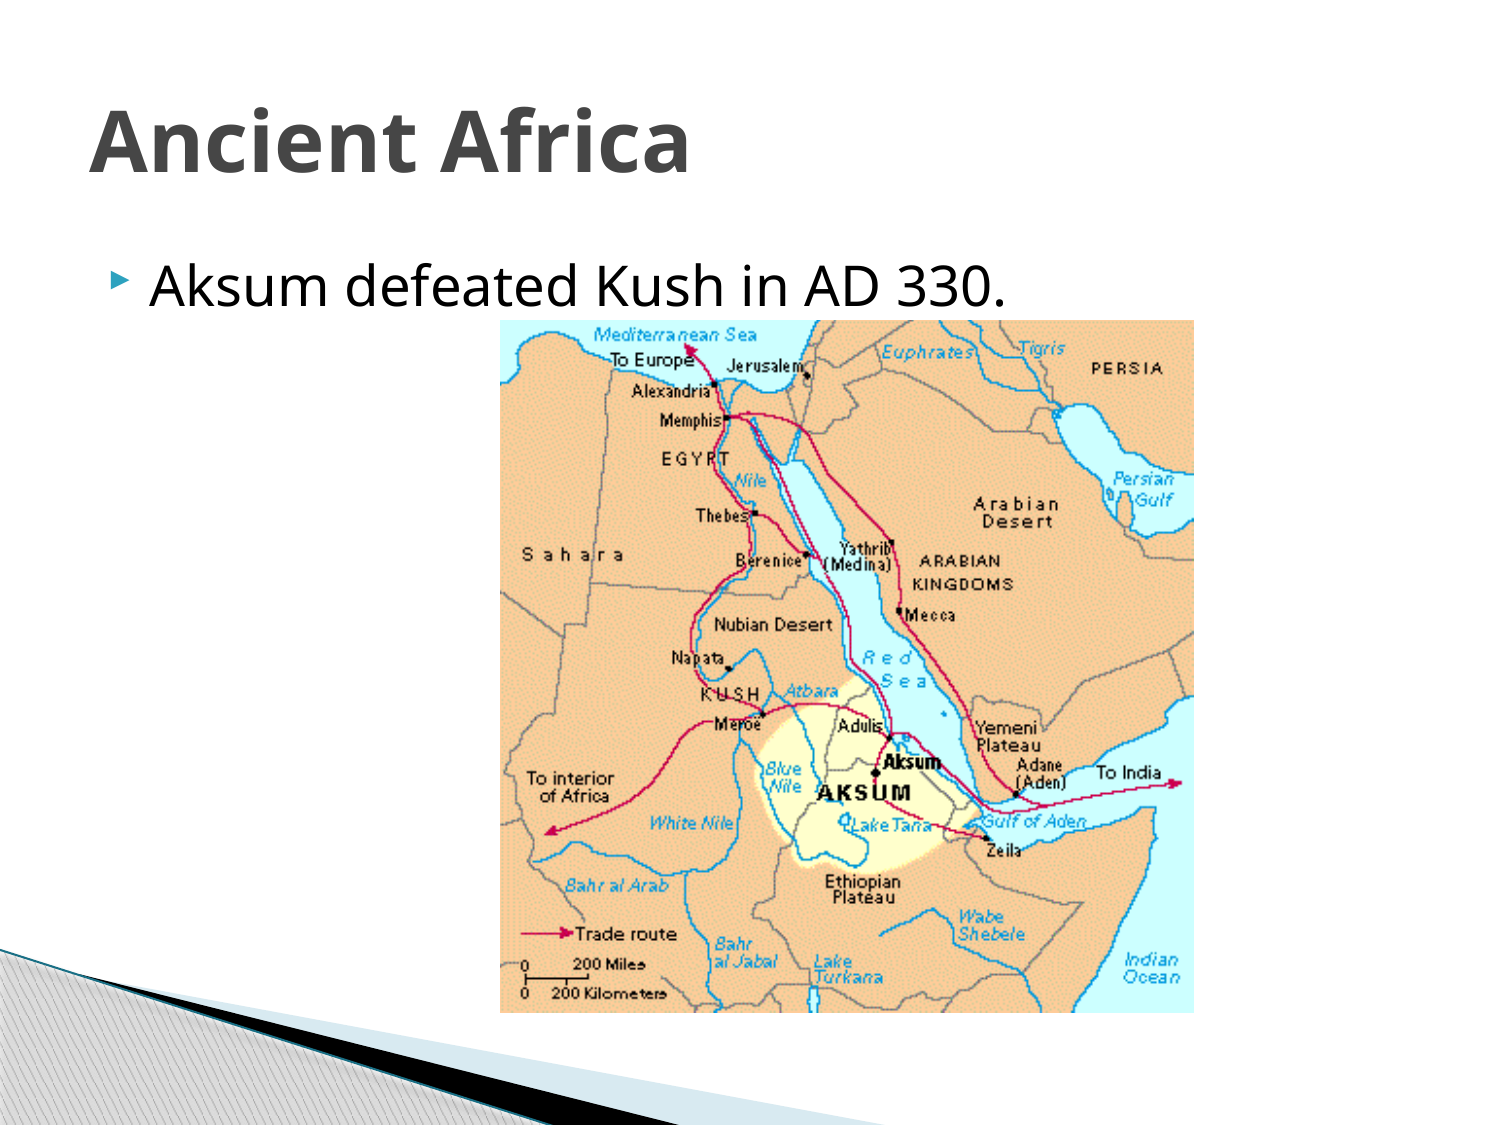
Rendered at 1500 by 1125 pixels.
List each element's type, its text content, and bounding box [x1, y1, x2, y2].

picture [499, 320, 1195, 1013]
list Aksum defeated Kush in AD 330. [75, 243, 1425, 986]
title Ancient Africa [75, 45, 1425, 233]
